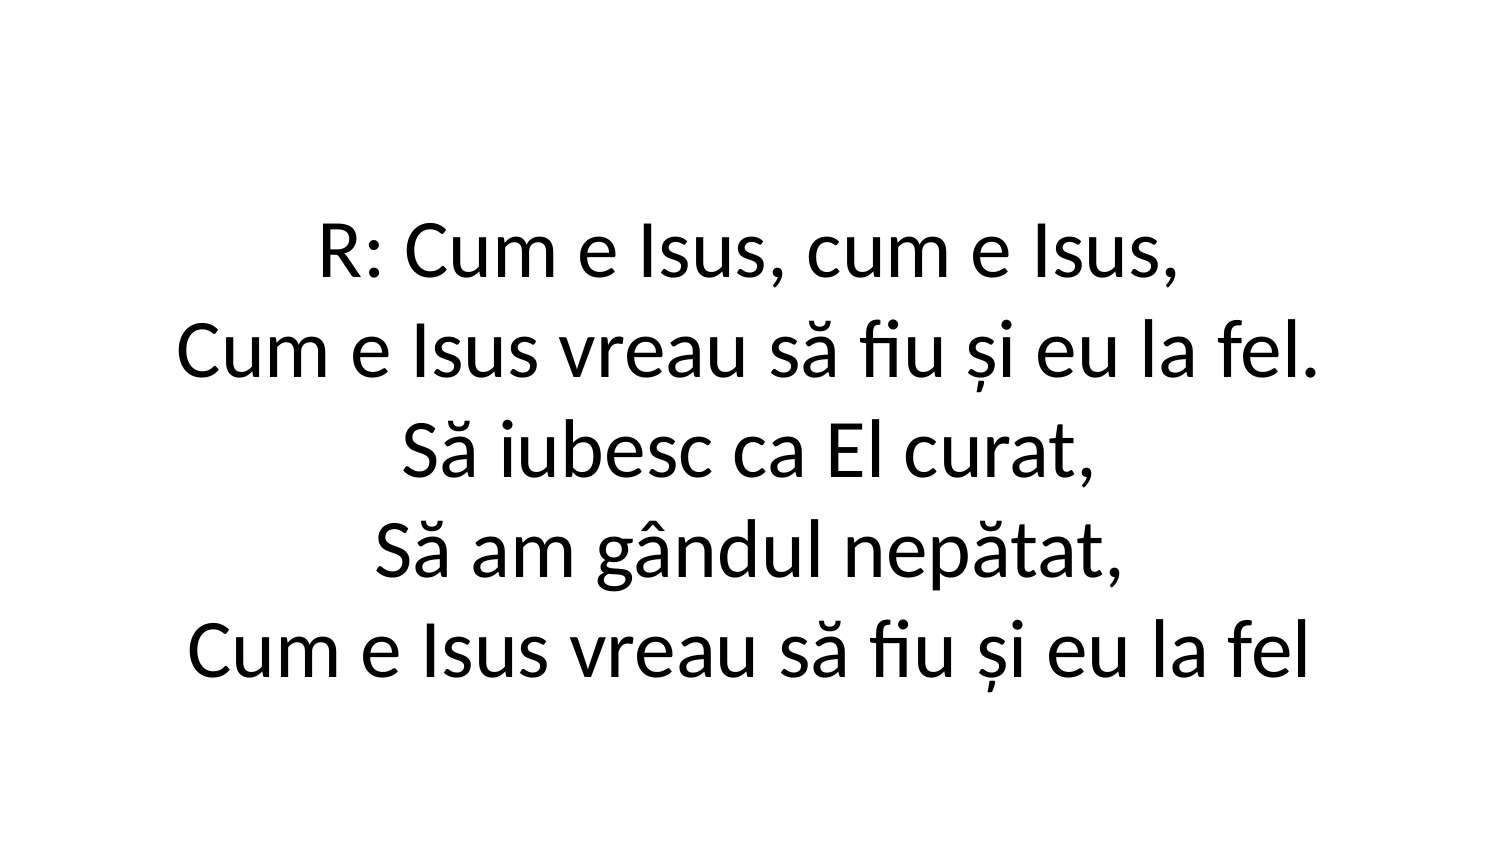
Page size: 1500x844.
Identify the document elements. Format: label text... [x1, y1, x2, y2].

text_box R: Cum e Isus, cum e Isus, Cum e Isus vreau să fiu și eu la fel. Să iubesc ca El curat, Să am gândul nepătat, Cum e Isus vreau să fiu și eu la fel [161, 142, 1338, 702]
